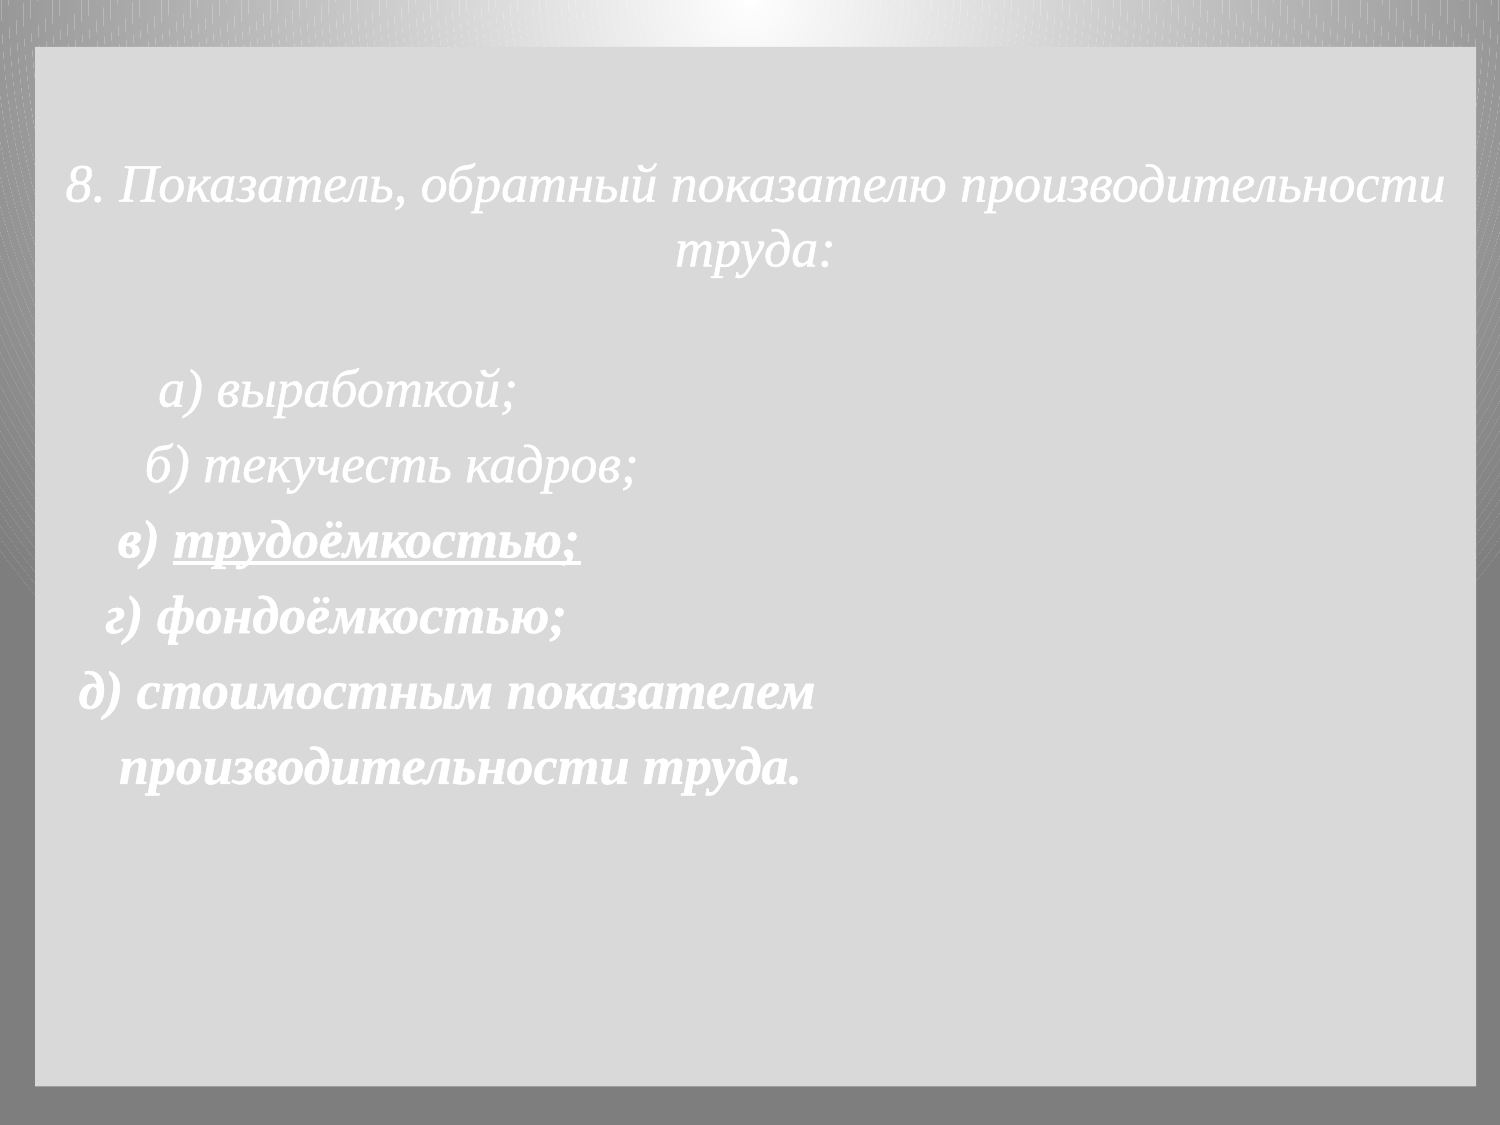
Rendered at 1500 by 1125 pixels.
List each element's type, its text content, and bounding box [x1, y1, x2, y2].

list 8. Показатель, обратный показателю производительности труда: а) выработкой; б) текучесть кадров; в) трудоёмкостью; г) фондоёмкостью; д) стоимостным показателем производительности труда. [35, 46, 1477, 1087]
